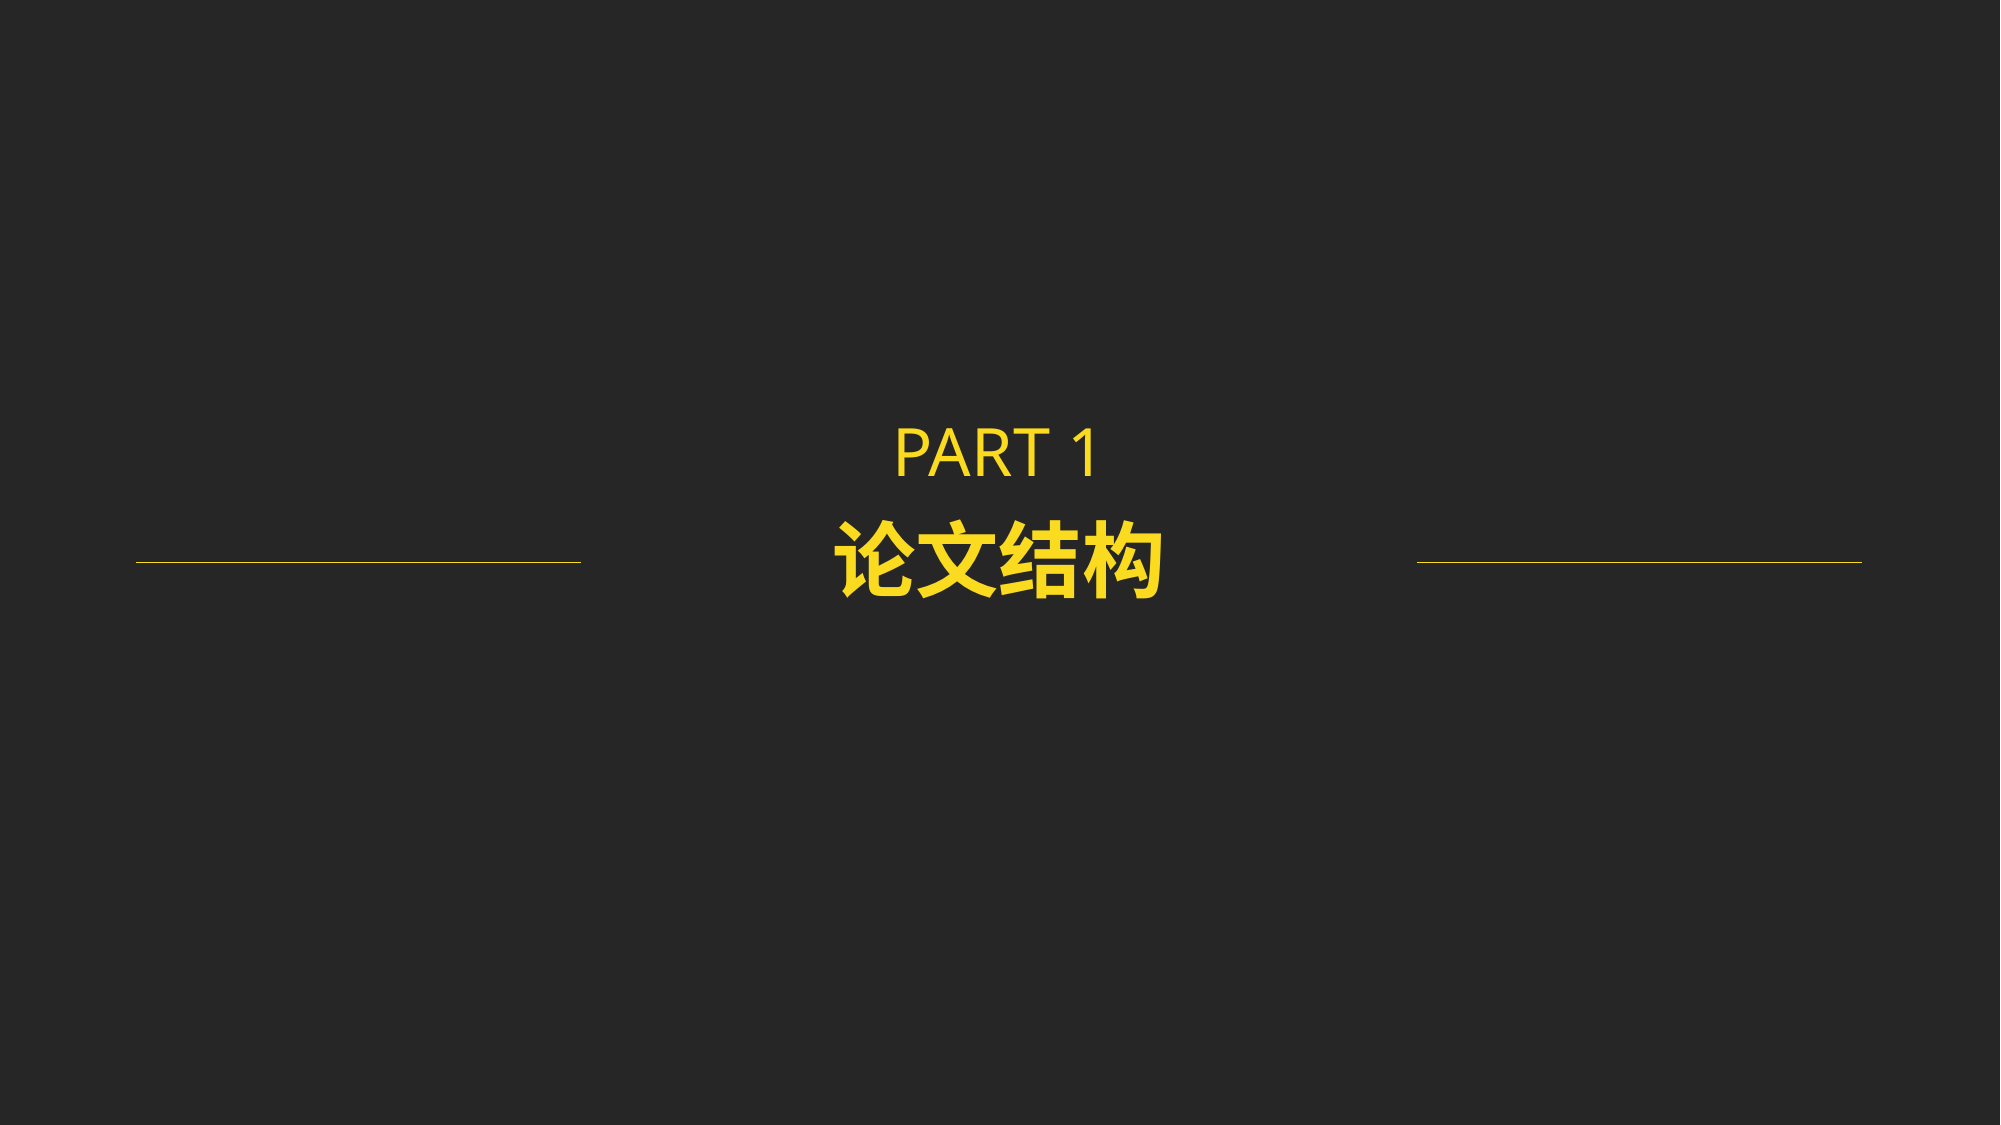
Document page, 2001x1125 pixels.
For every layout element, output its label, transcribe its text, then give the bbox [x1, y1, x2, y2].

list PART 1 [580, 411, 1418, 513]
list 论文结构 [580, 513, 1418, 613]
